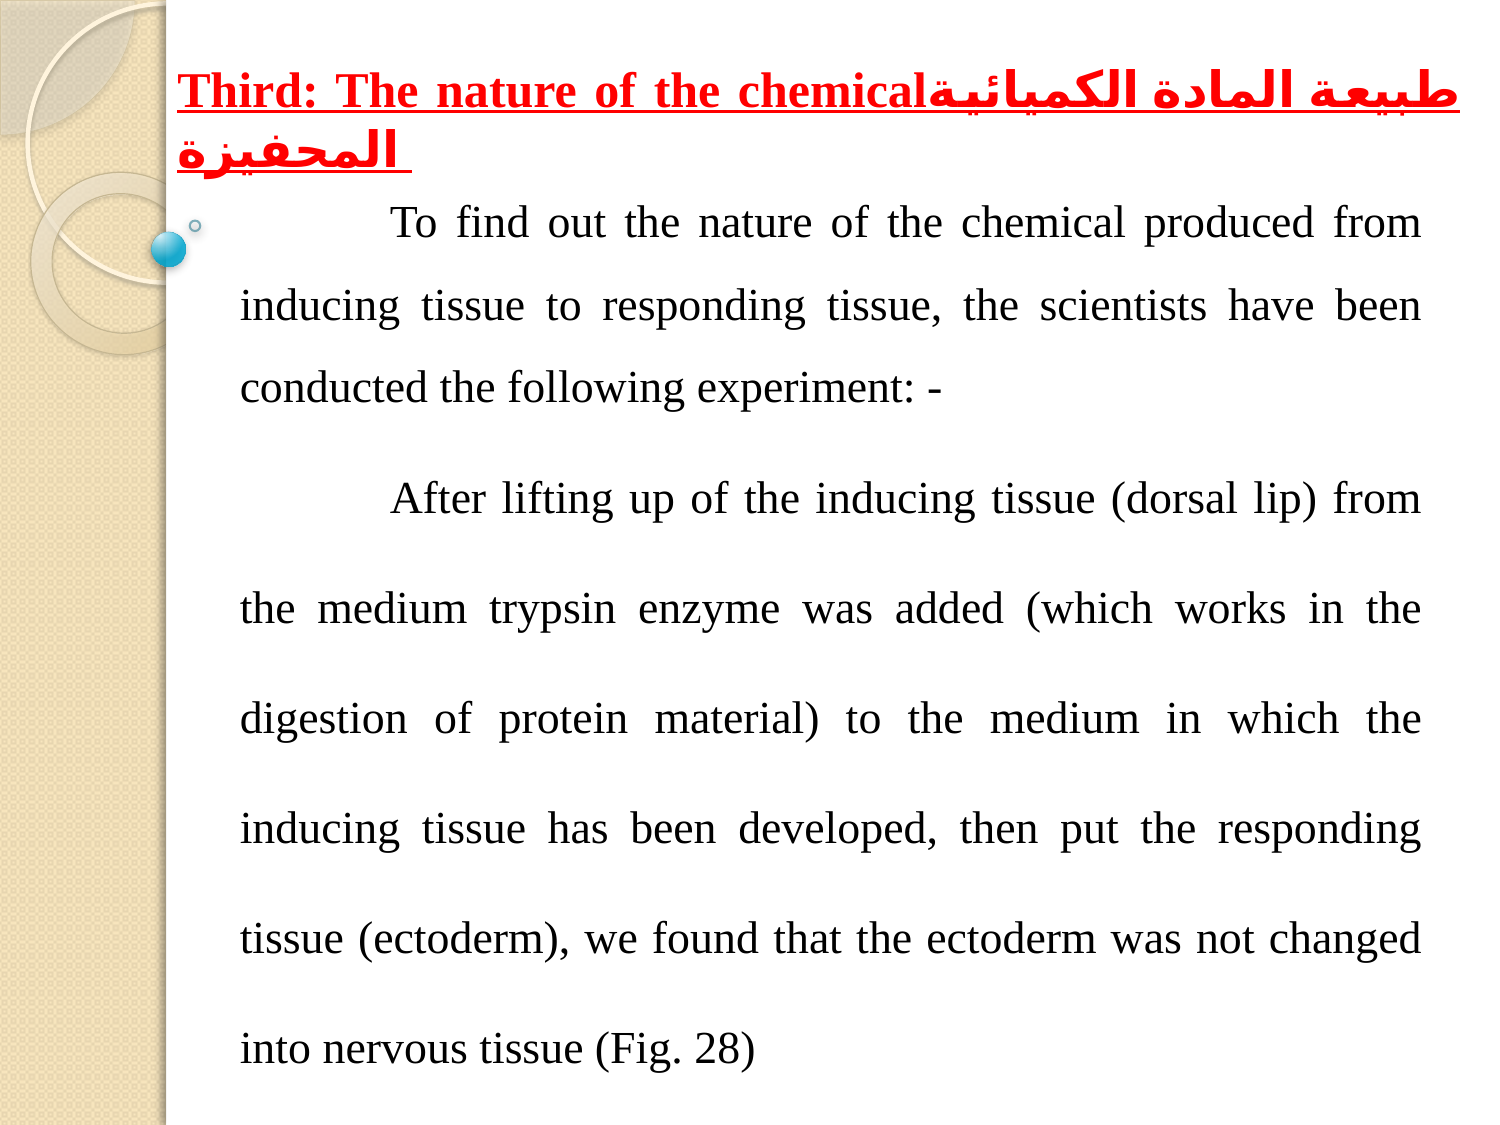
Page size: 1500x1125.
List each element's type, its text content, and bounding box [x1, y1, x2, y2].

text_box Third: The nature of the chemicalطبيعة المادة الكميائية المحفيزة [162, 49, 1475, 185]
text_box After lifting up of the inducing tissue (dorsal lip) from the medium trypsin enzyme was added (which works in the digestion of protein material) to the medium in which the inducing tissue has been developed, then put the responding tissue (ectoderm), we found that the ectoderm was not changed into nervous tissue (Fig. 28) [224, 405, 1438, 1081]
text_box To find out the nature of the chemical produced from inducing tissue to responding tissue, the scientists have been conducted the following experiment: - [224, 157, 1438, 405]
